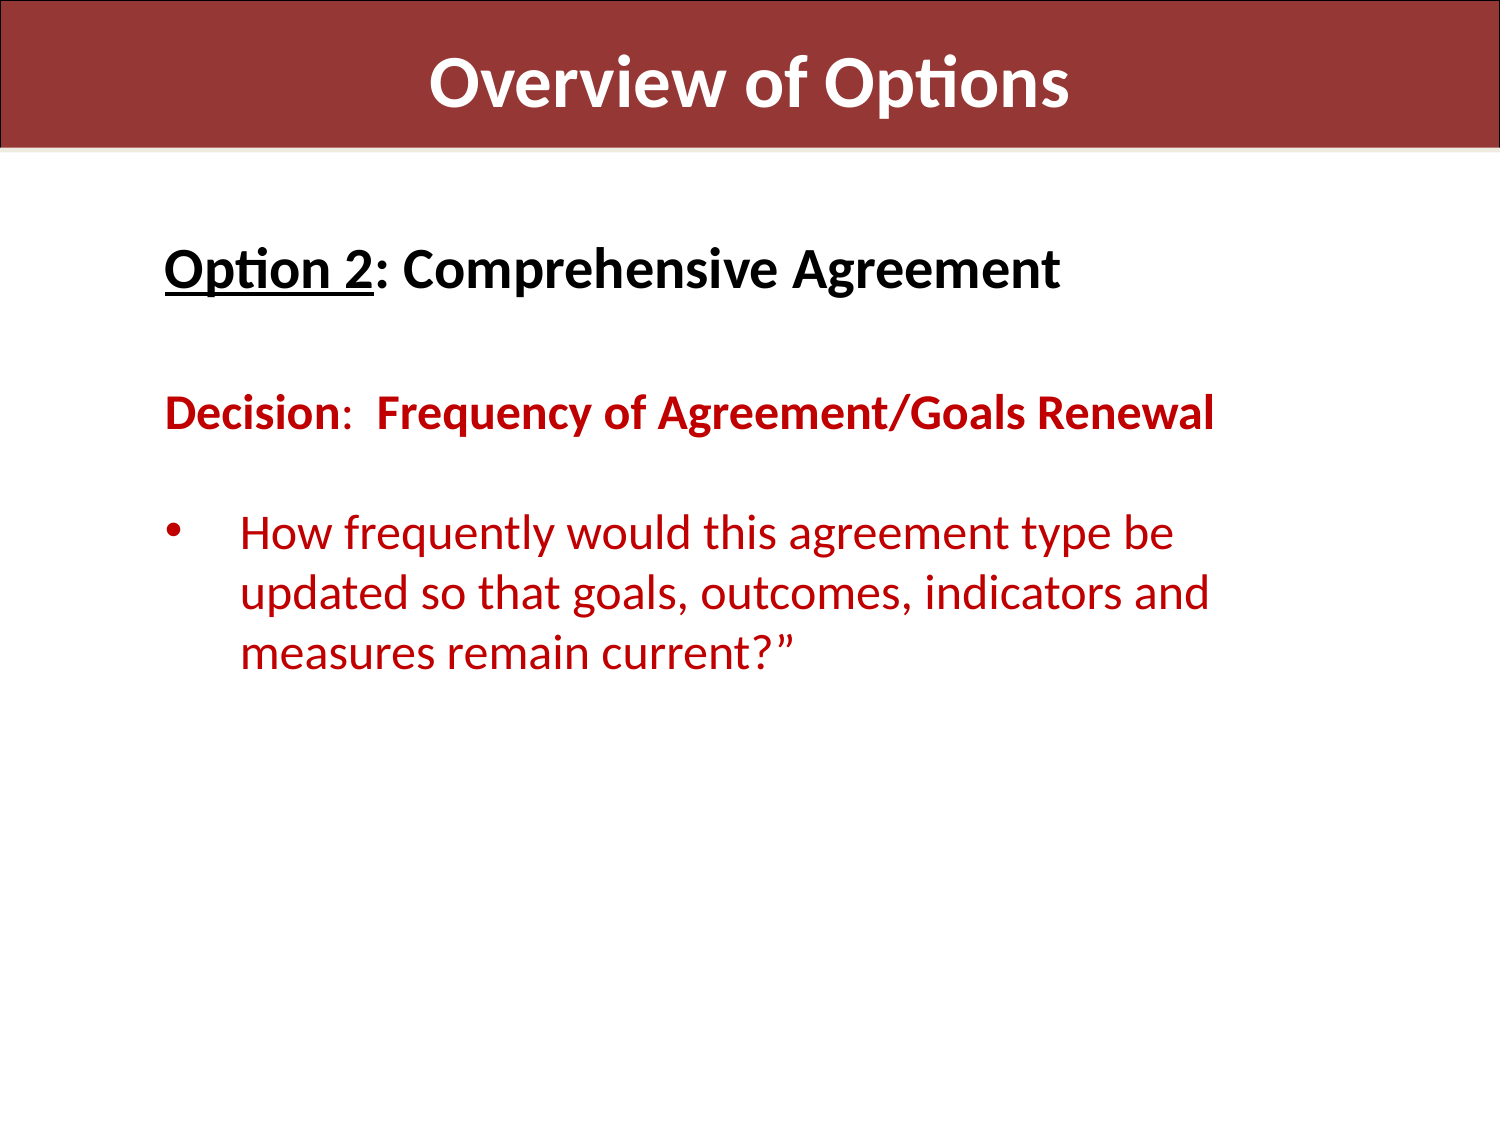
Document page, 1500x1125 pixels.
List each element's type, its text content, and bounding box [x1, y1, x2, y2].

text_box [0, 0, 1500, 151]
text_box Option 2: Comprehensive Agreement Decision: Frequency of Agreement/Goals Renewal How frequently would this agreement type be updated so that goals, outcomes, indicators and measures remain current?” [150, 187, 1325, 897]
